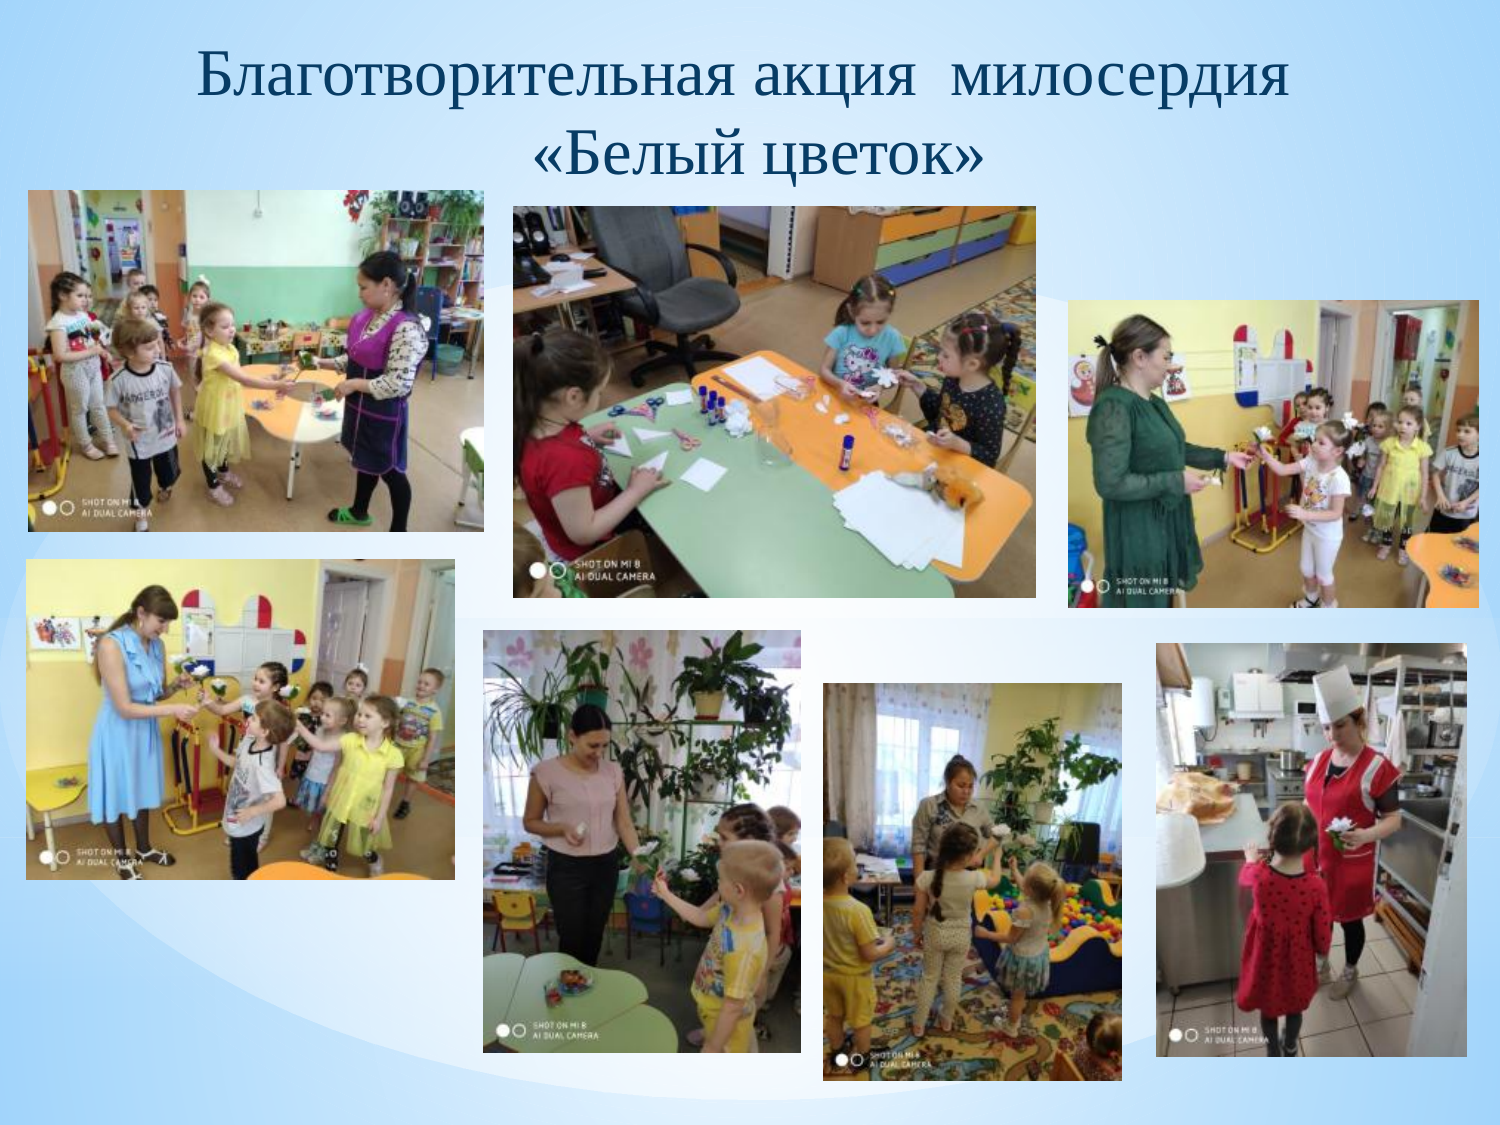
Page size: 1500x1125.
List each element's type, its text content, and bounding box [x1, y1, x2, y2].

picture [26, 559, 455, 881]
text_box Благотворительная акция милосердия «Белый цветок» [181, 20, 1307, 196]
picture [513, 205, 1036, 598]
picture [1155, 643, 1467, 1058]
picture [482, 629, 801, 1054]
picture [1068, 300, 1479, 608]
picture [28, 190, 484, 533]
picture [823, 683, 1122, 1081]
